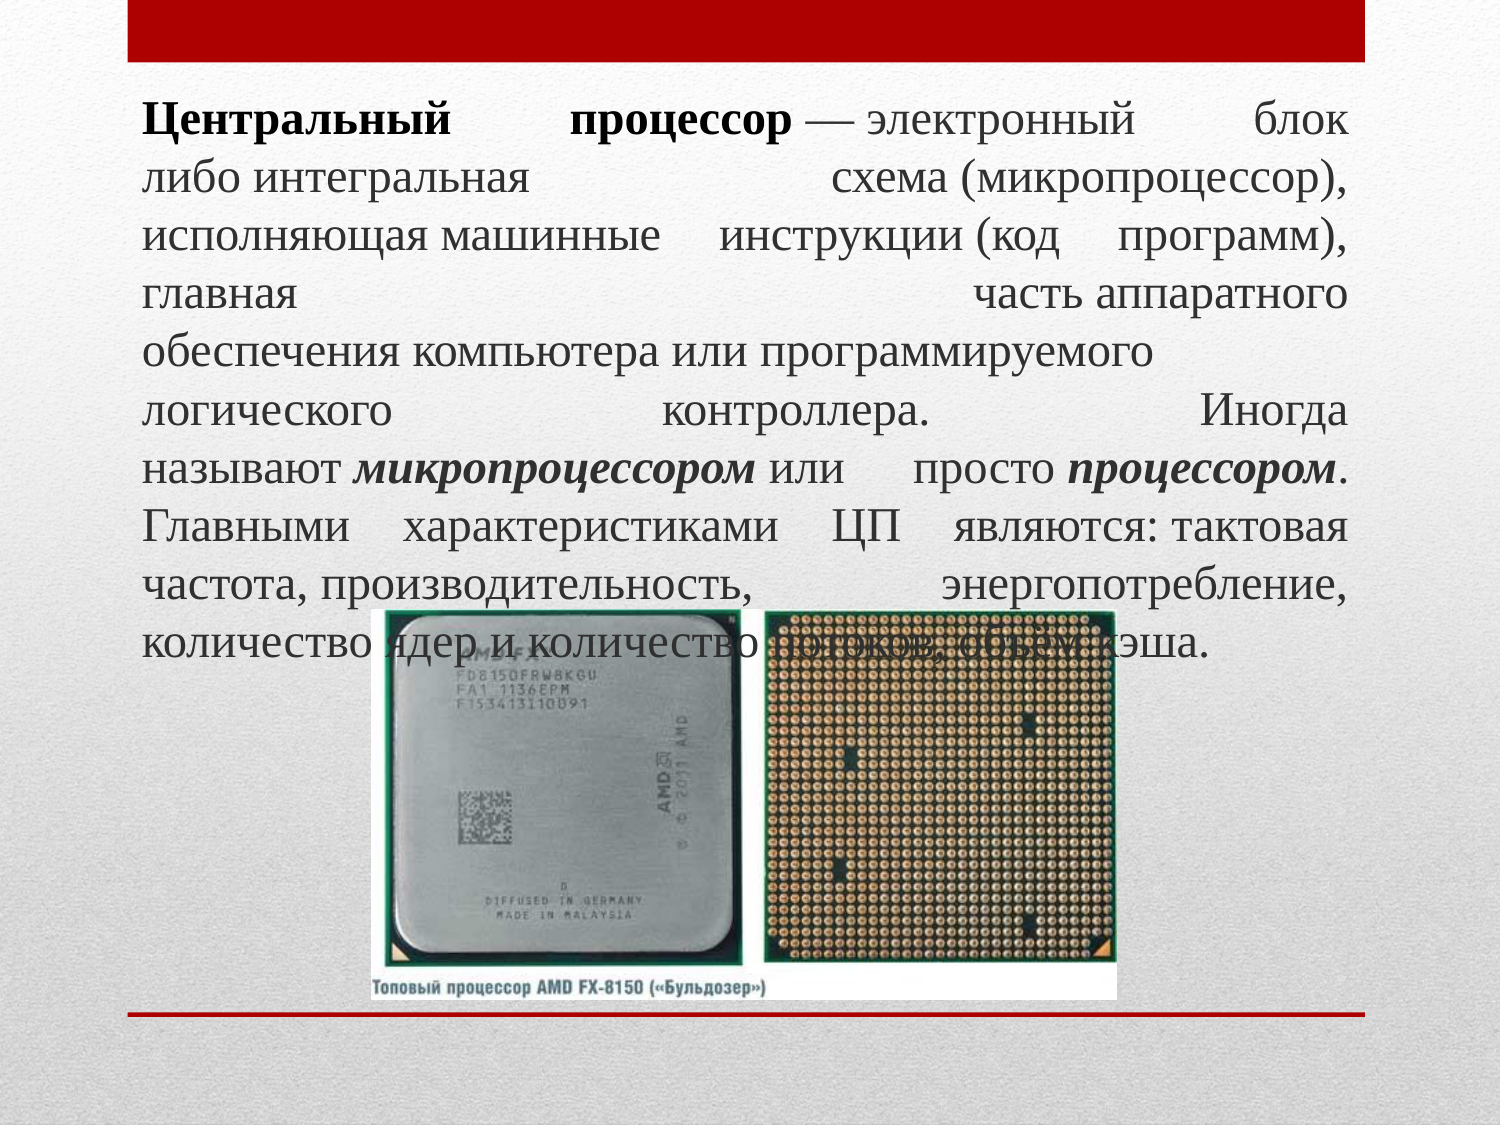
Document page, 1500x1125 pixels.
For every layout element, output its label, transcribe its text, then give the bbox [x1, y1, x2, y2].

list Центральный процессор — электронный блок либо интегральная схема (микропроцессор), исполняющая машинные инструкции (код программ), главная часть аппаратного обеспечения компьютера или программируемого логического контроллера. Иногда называют микропроцессором или просто процессором. Главными характеристиками ЦП являются: тактовая частота, производительность, энергопотребление, количество ядер и количество потоков, объём кэша. [126, 78, 1365, 681]
picture [371, 608, 1117, 1001]
